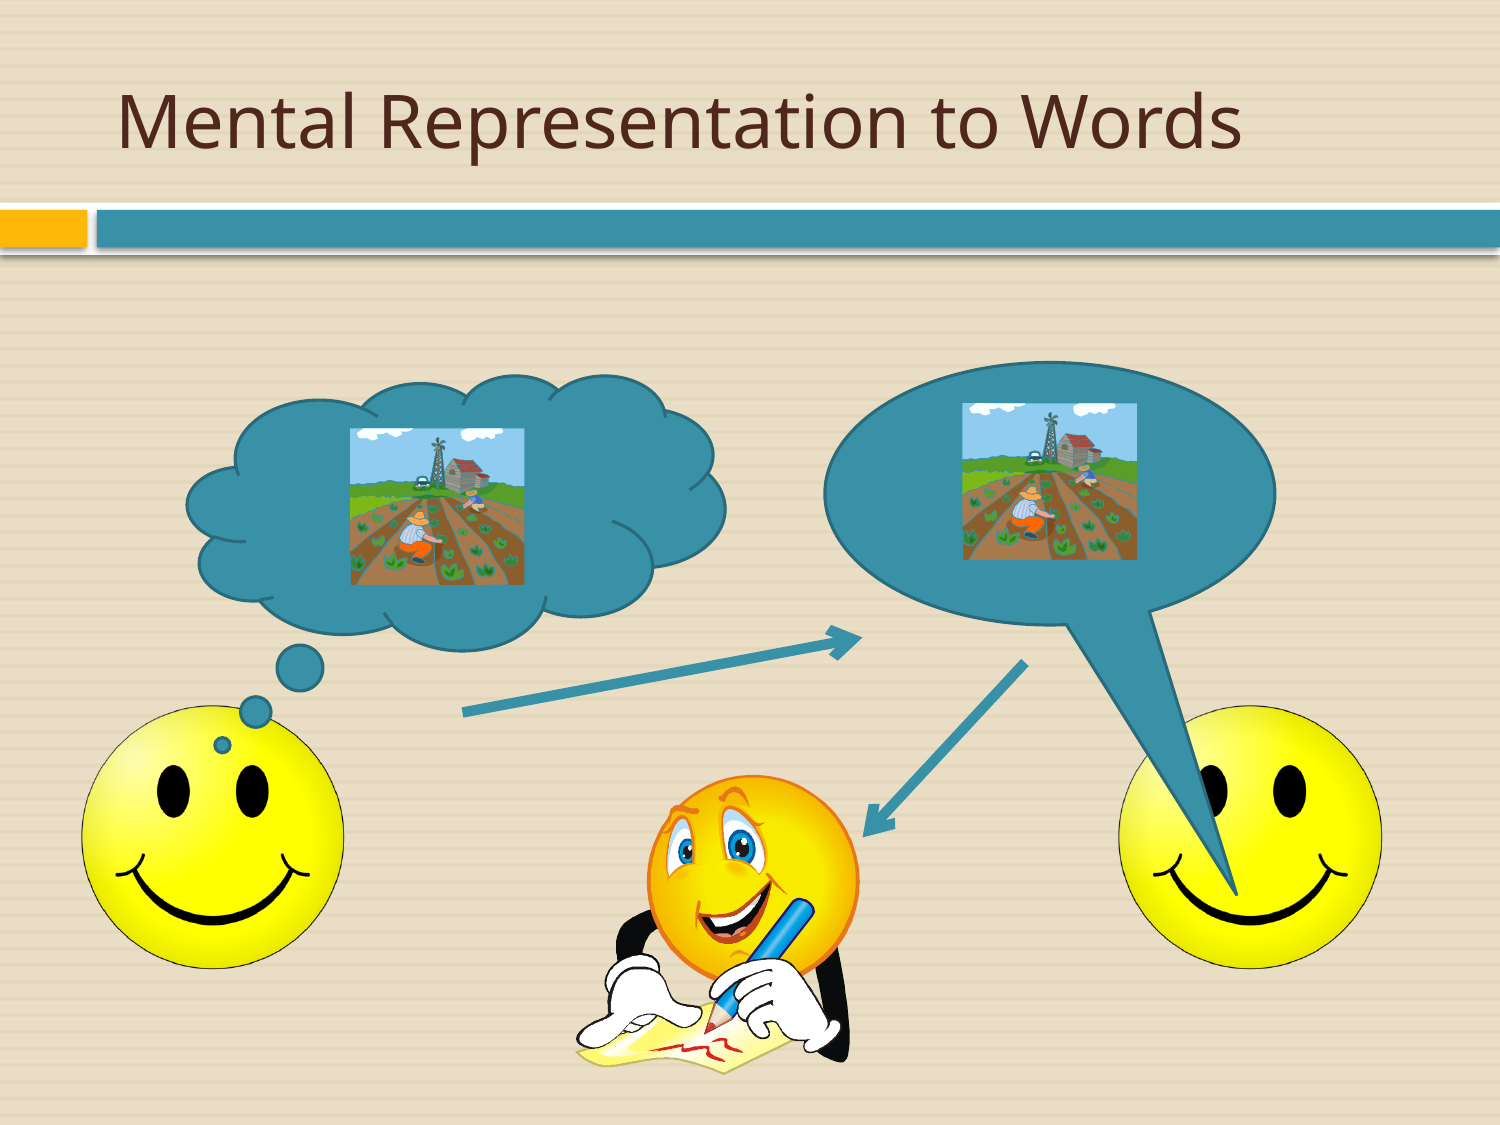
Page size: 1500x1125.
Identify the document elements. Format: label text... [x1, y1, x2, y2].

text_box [462, 637, 863, 713]
picture [74, 699, 351, 976]
picture [349, 424, 528, 589]
text_box [185, 374, 727, 653]
picture [574, 774, 861, 1076]
text_box [823, 360, 1277, 699]
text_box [862, 662, 1026, 838]
text_box [275, 643, 325, 693]
title Mental Representation to Words [100, 37, 1439, 201]
picture [962, 399, 1141, 564]
picture [1112, 699, 1388, 976]
